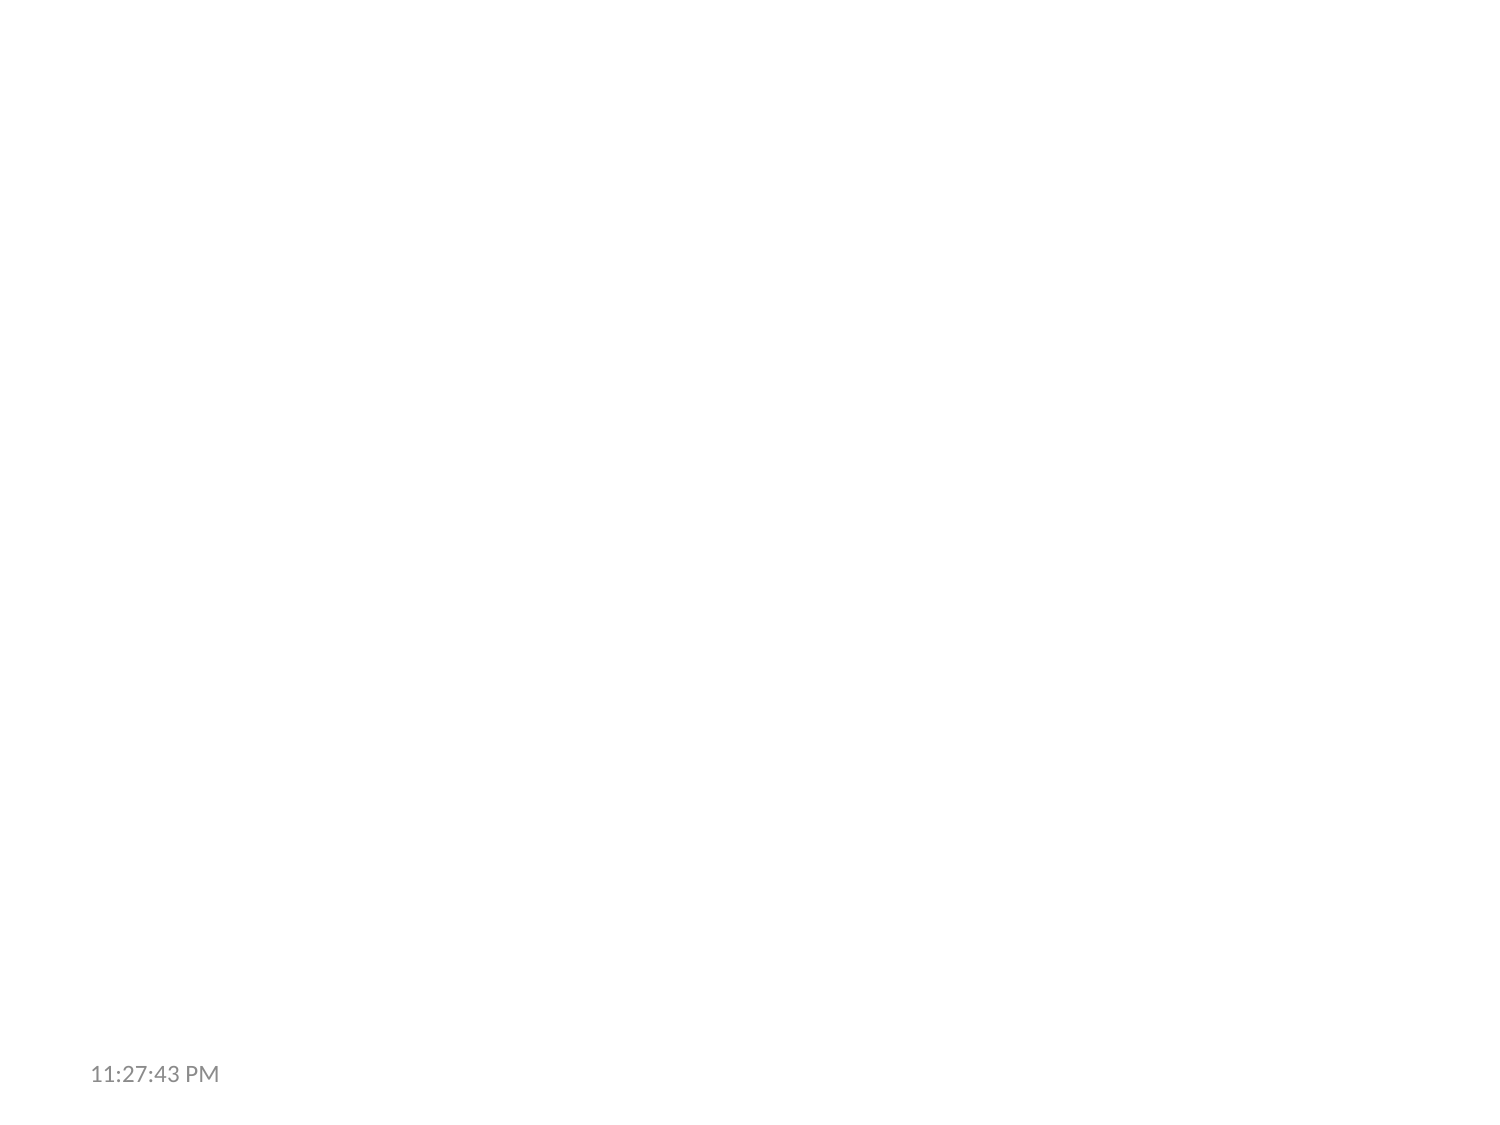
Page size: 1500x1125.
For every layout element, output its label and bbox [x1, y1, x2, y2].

slide_number [75, 1042, 425, 1103]
